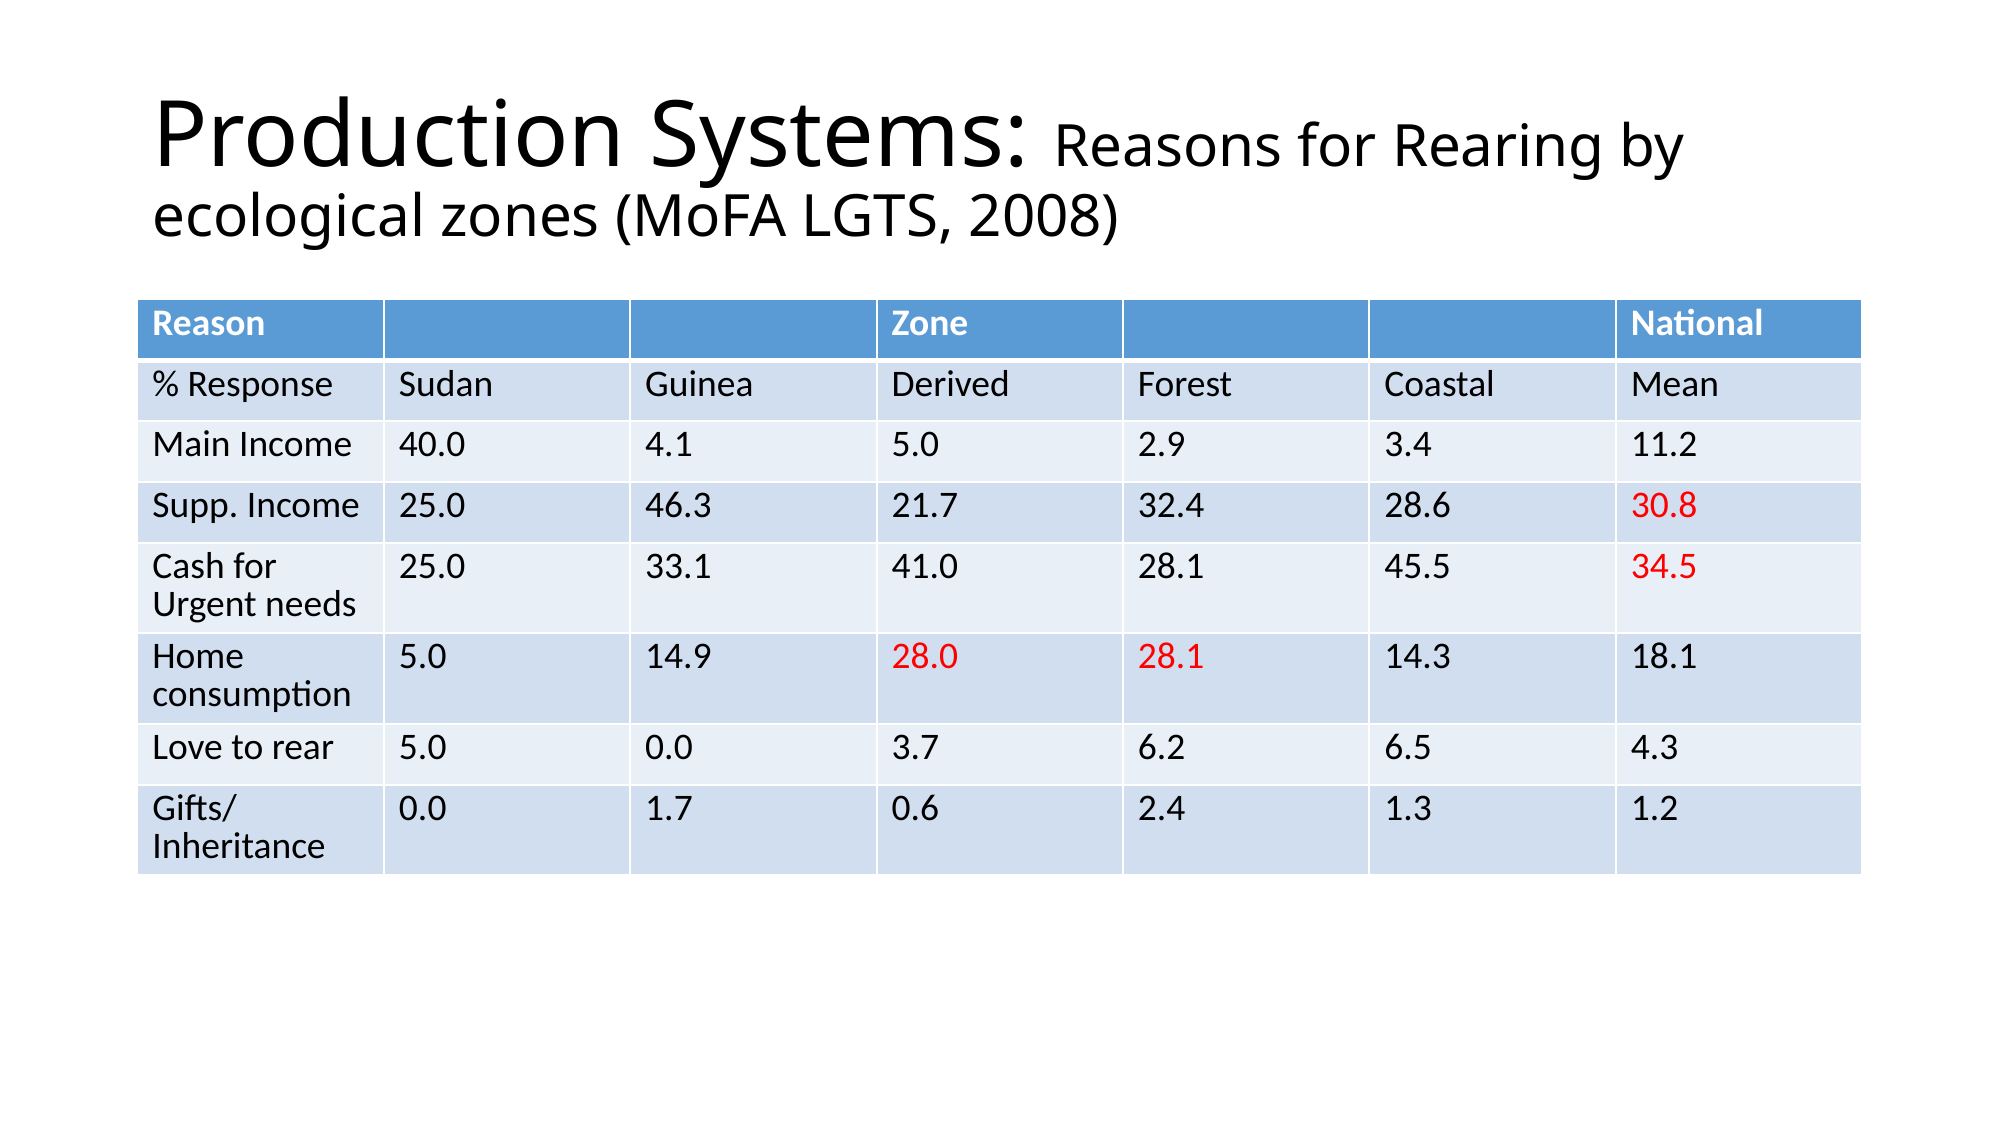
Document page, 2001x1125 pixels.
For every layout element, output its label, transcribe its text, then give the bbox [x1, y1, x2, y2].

table_cell Guinea [631, 363, 876, 420]
table_header [1124, 300, 1368, 358]
table_cell 28.6 [1370, 483, 1615, 542]
table_cell 33.1 [631, 544, 876, 632]
table_cell Main Income [138, 422, 383, 481]
table_cell 40.0 [385, 422, 629, 481]
table_header [385, 300, 629, 358]
table_cell 4.1 [631, 422, 876, 481]
table_cell 5.0 [878, 422, 1122, 481]
table_cell 6.5 [1370, 725, 1615, 784]
table_cell 21.7 [878, 483, 1122, 542]
table_cell 32.4 [1124, 483, 1368, 542]
table_cell Love to rear [138, 725, 383, 784]
table_cell 28.0 [878, 634, 1122, 723]
table_cell Supp. Income [138, 483, 383, 542]
table_cell 18.1 [1617, 634, 1861, 723]
table_cell Mean [1617, 363, 1861, 420]
table_cell 2.9 [1124, 422, 1368, 481]
table_cell 30.8 [1617, 483, 1861, 542]
table_cell 3.7 [878, 725, 1122, 784]
table_cell Home consumption [138, 634, 383, 723]
table_cell Forest [1124, 363, 1368, 420]
table_cell 1.2 [1617, 786, 1861, 874]
table_cell 3.4 [1370, 422, 1615, 481]
table_header National [1617, 300, 1861, 358]
table_header [1370, 300, 1615, 358]
table_header [631, 300, 876, 358]
table_cell 1.7 [631, 786, 876, 874]
table_cell 5.0 [385, 634, 629, 723]
table_cell 0.6 [878, 786, 1122, 874]
table_cell 46.3 [631, 483, 876, 542]
table_cell 14.9 [631, 634, 876, 723]
table_cell % Response [138, 363, 383, 420]
table_cell 6.2 [1124, 725, 1368, 784]
title Production Systems: Reasons for Rearing by ecological zones (MoFA LGTS, 2008) [137, 59, 1863, 278]
table_header Zone [878, 300, 1122, 358]
table_cell 28.1 [1124, 634, 1368, 723]
table_cell Cash for Urgent needs [138, 544, 383, 632]
table_cell 25.0 [385, 544, 629, 632]
table_cell 0.0 [385, 786, 629, 874]
table_cell Gifts/Inheritance [138, 786, 383, 874]
table_cell Sudan [385, 363, 629, 420]
table_cell Coastal [1370, 363, 1615, 420]
table_cell 25.0 [385, 483, 629, 542]
table_cell 41.0 [878, 544, 1122, 632]
table_cell Derived [878, 363, 1122, 420]
table_cell 0.0 [631, 725, 876, 784]
table_cell 11.2 [1617, 422, 1861, 481]
table_cell 5.0 [385, 725, 629, 784]
table_cell 28.1 [1124, 544, 1368, 632]
table_cell 45.5 [1370, 544, 1615, 632]
table_cell 4.3 [1617, 725, 1861, 784]
table_cell 14.3 [1370, 634, 1615, 723]
table_cell 1.3 [1370, 786, 1615, 874]
table_cell 34.5 [1617, 544, 1861, 632]
table_cell 2.4 [1124, 786, 1368, 874]
table_header Reason [138, 300, 383, 358]
